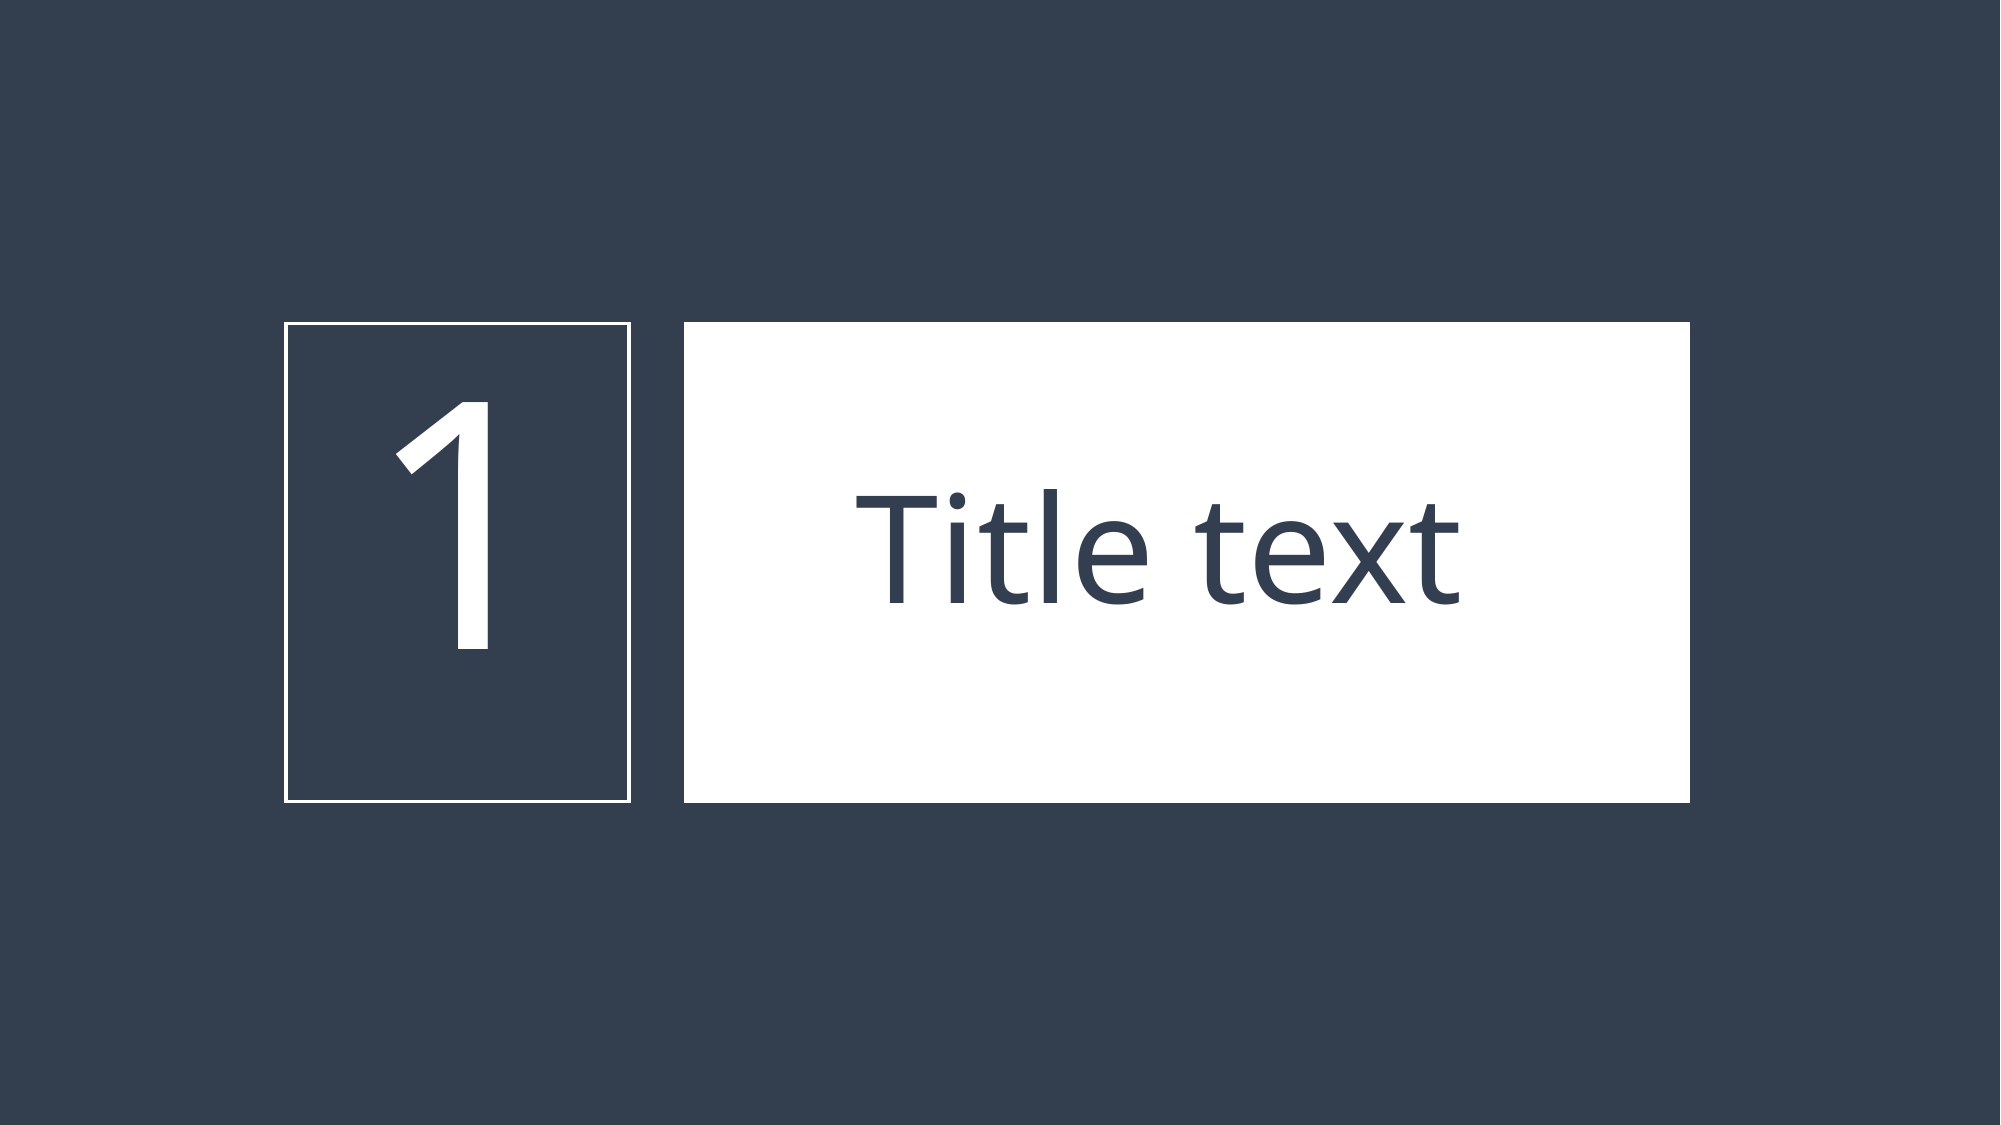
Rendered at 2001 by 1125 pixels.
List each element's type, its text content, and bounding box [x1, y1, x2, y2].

text_box Title text [855, 453, 1520, 634]
text_box [285, 322, 630, 802]
text_box [685, 322, 1690, 802]
text_box 1 [365, 303, 550, 719]
